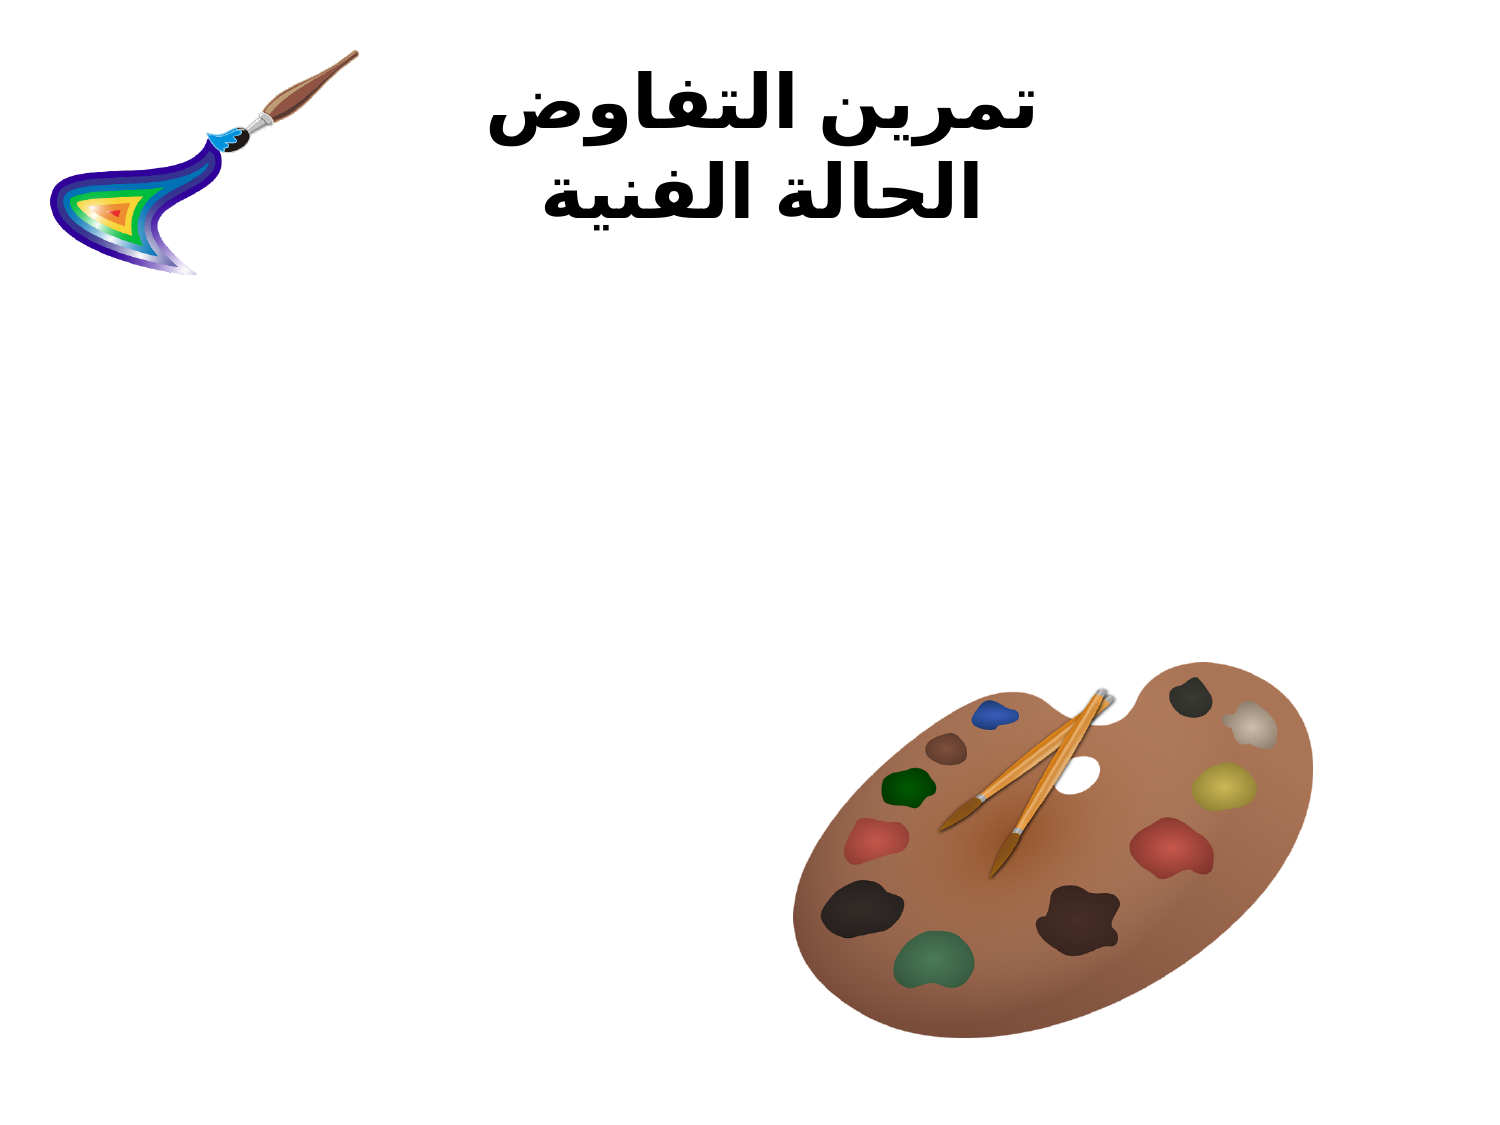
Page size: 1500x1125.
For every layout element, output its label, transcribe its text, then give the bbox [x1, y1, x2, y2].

picture [49, 50, 360, 275]
picture [793, 662, 1313, 1038]
text_box تمرين التفاوض الحالة الفنية [360, 50, 1438, 238]
